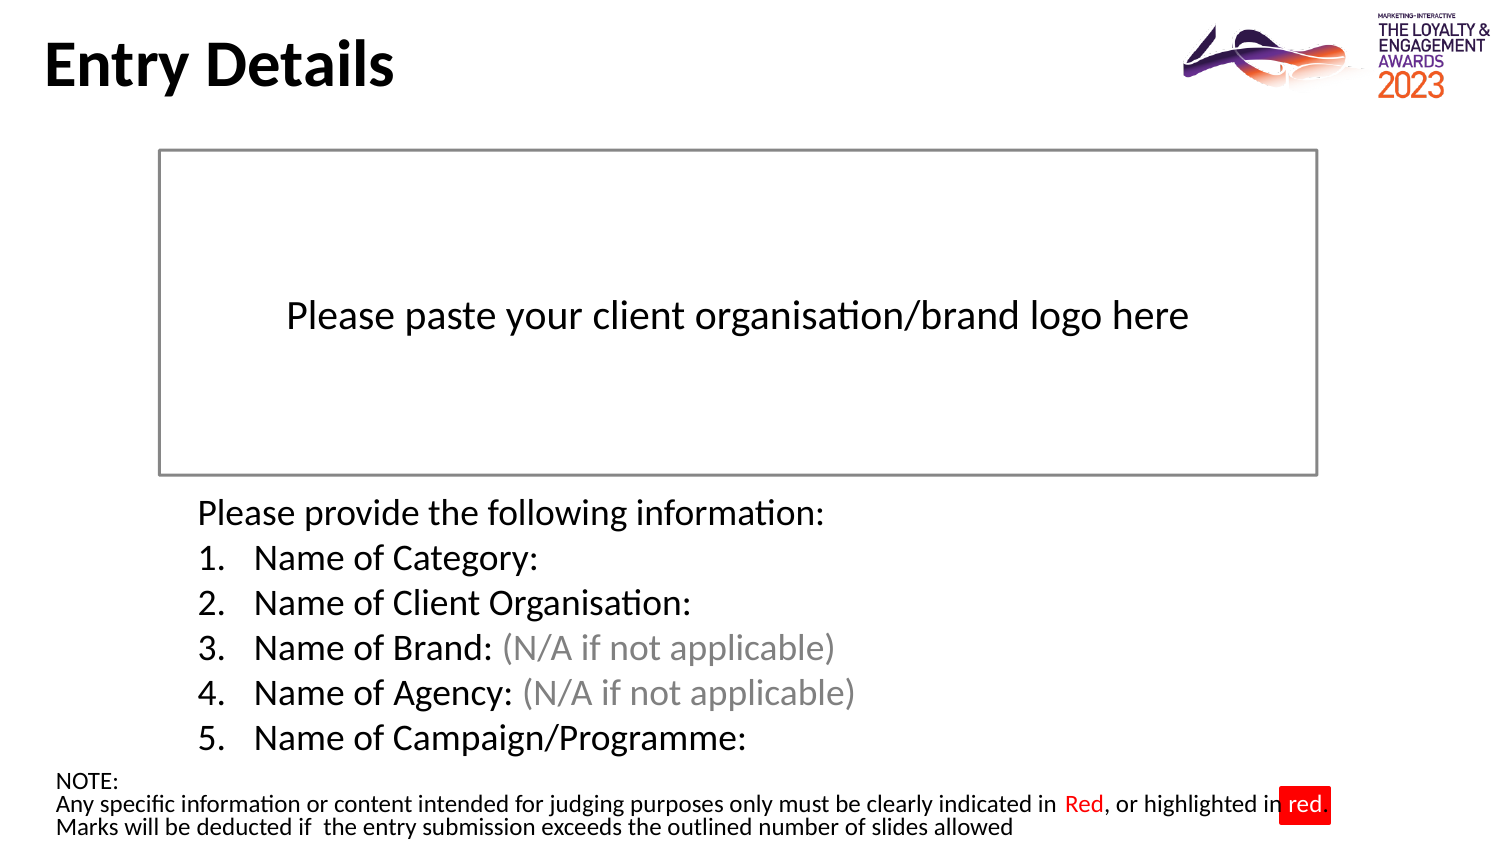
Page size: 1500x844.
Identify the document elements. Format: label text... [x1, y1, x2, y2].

text_box Please provide the following information: Name of Category: Name of Client Organisation: Name of Brand: (N/A if not applicable) Name of Agency: (N/A if not applicable) Name of Campaign/Programme: [182, 480, 1294, 811]
text_box Entry Details [29, 15, 1270, 103]
picture [1168, 0, 1500, 124]
text_box NOTE: Any specific information or content intended for judging purposes only must be clearly indicated in Red, or highlighted in red. Marks will be deducted if the entry submission exceeds the outlined number of slides allowed [41, 764, 1483, 844]
text_box Please paste your client organisation/brand logo here [159, 150, 1317, 476]
